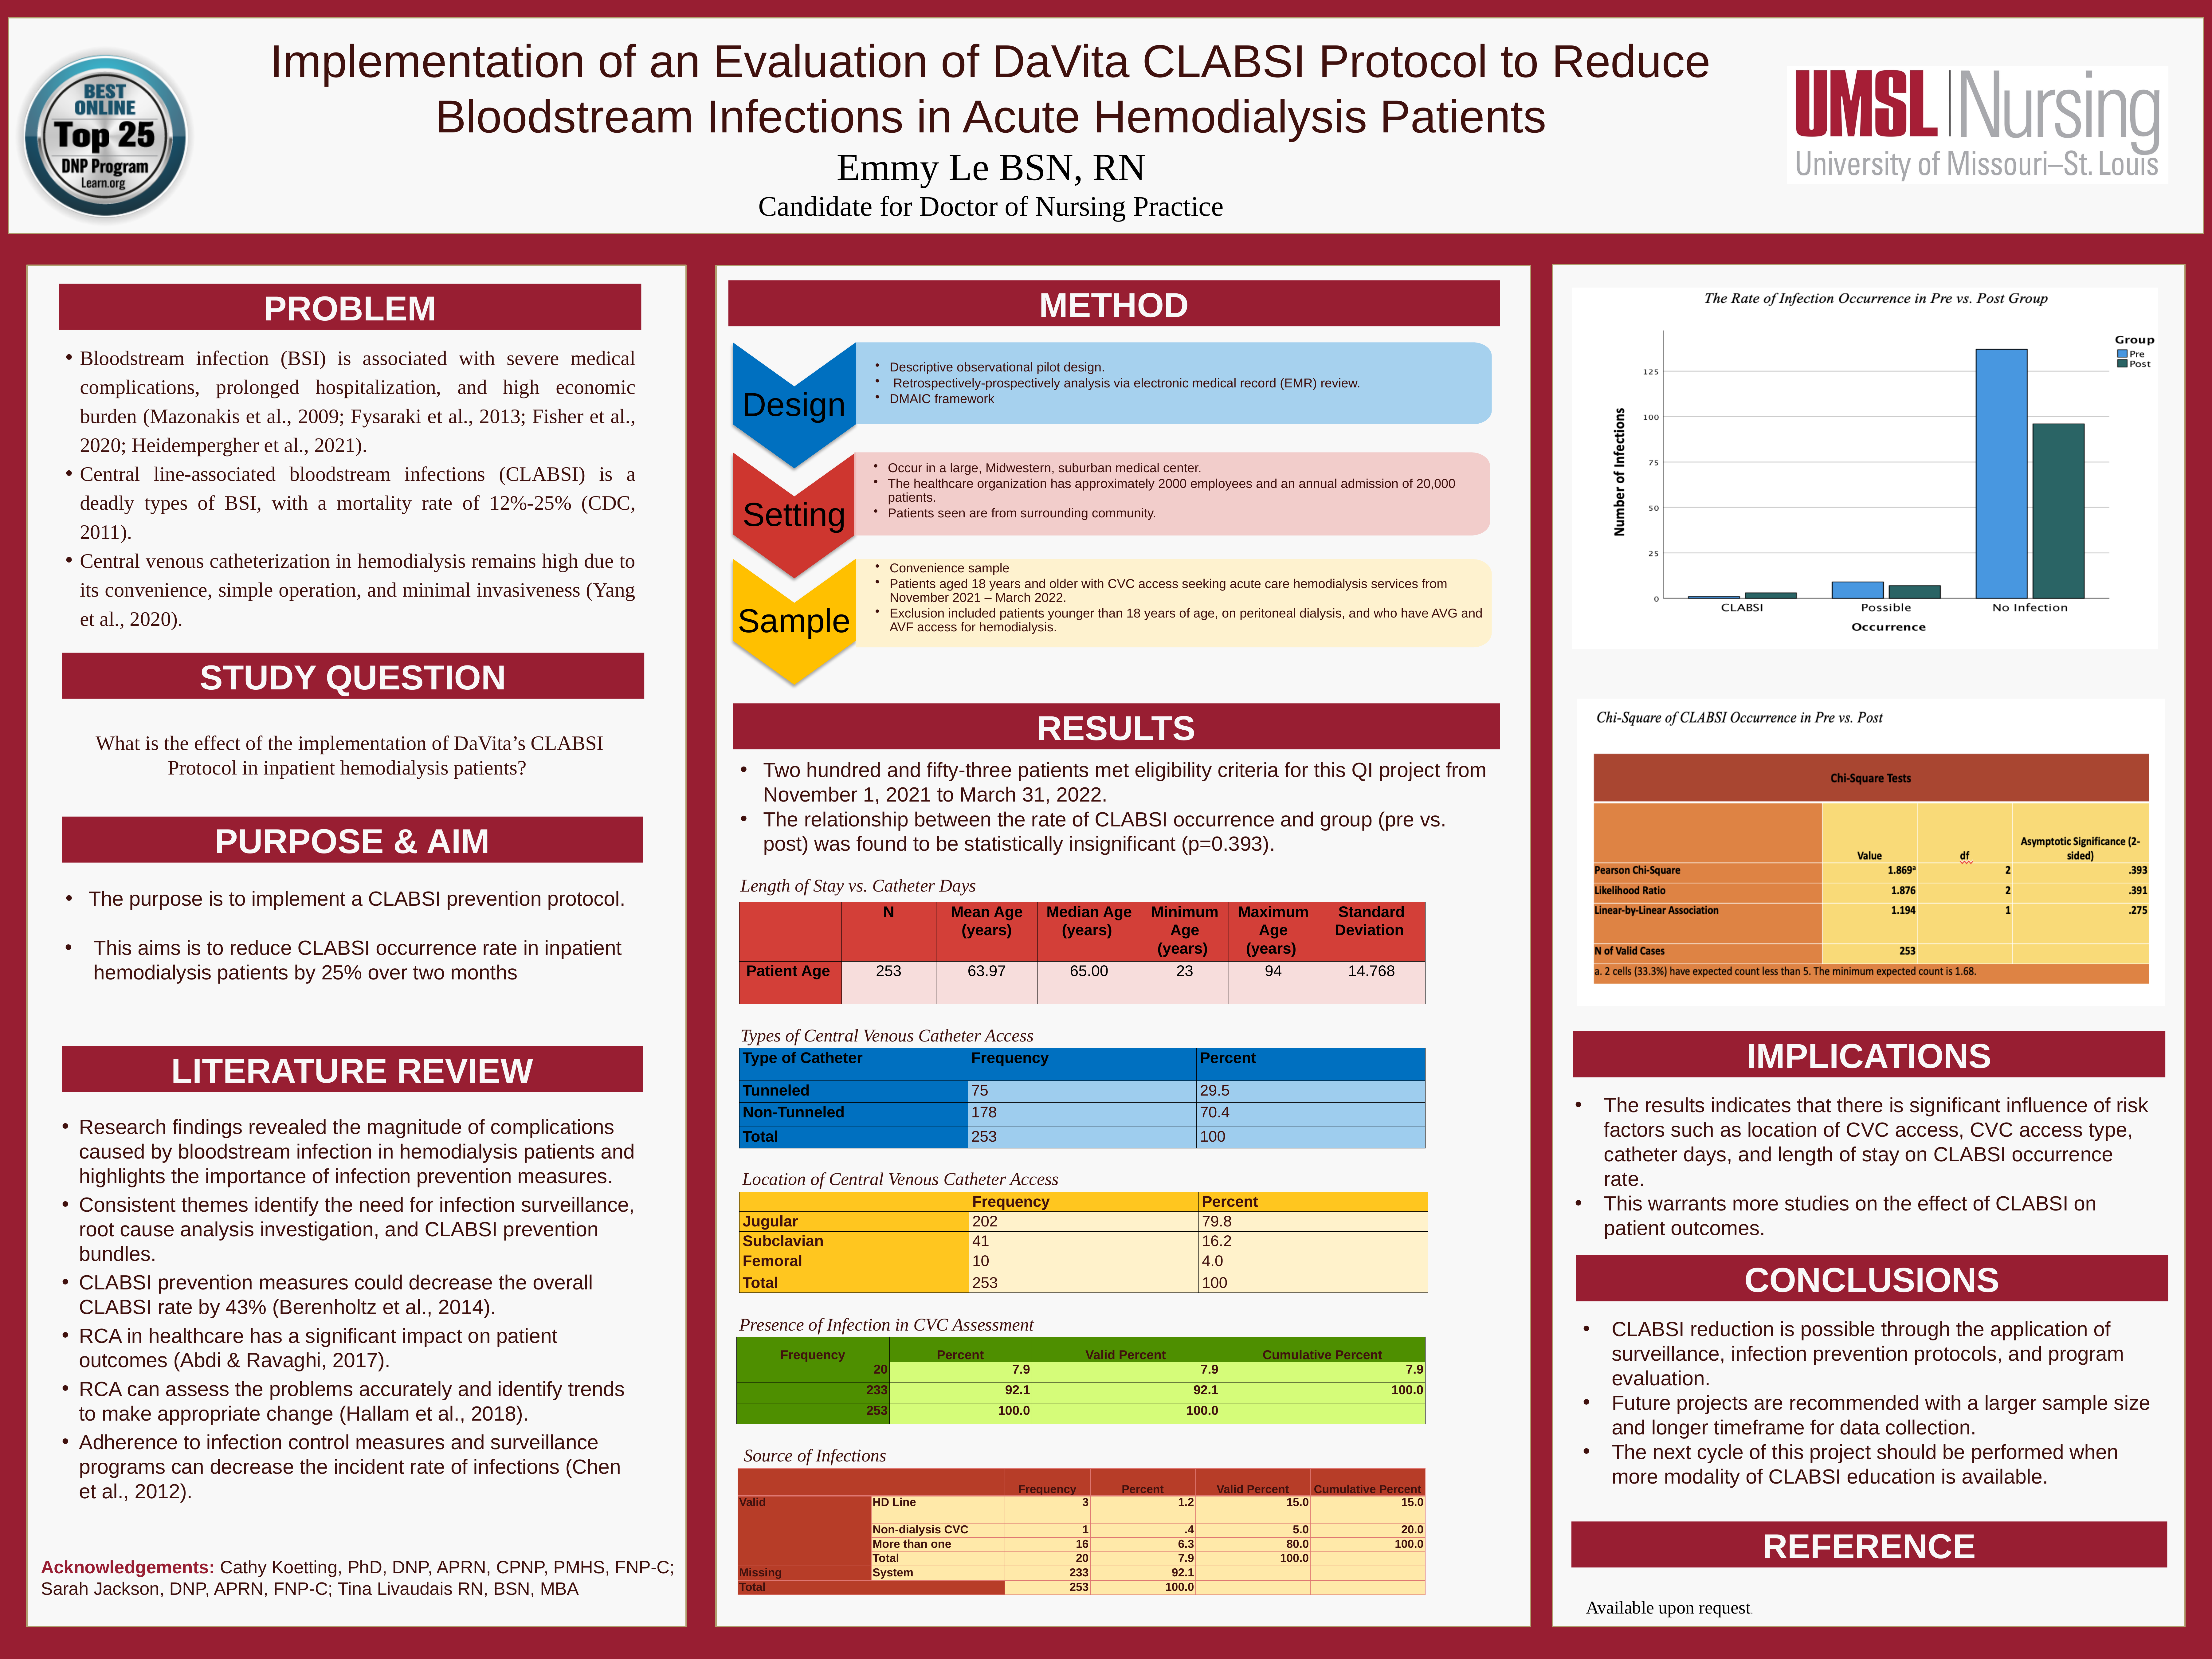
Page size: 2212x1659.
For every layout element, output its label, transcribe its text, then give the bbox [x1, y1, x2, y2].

table_cell More than one [872, 1538, 1005, 1551]
table_header Percent [1197, 1077, 1425, 1081]
text_box Types of Central Venous Catheter Access [736, 1000, 1439, 1077]
table_cell 253 [1005, 1581, 1090, 1594]
table_cell 1 [1005, 1524, 1090, 1537]
text_box REFERENCE [1571, 1521, 2167, 1568]
text_box Location of Central Venous Catheter Access [738, 1143, 1441, 1221]
table_header Frequency [968, 1077, 1196, 1081]
table_cell 92.1 [1032, 1383, 1220, 1403]
table_cell Patient Age [739, 962, 841, 1000]
table_cell 41 [969, 1232, 1198, 1251]
table_cell 178 [968, 1103, 1196, 1127]
table_cell 92.1 [890, 1383, 1032, 1403]
text_box What is the effect of the implementation of DaVita’s CLABSI Protocol in inpatient hemodialysis patients? [59, 727, 641, 781]
text_box CLABSI reduction is possible through the application of surveillance, infection prevention protocols, and program evaluation. Future projects are recommended with a larger sample size and longer timeframe for data collection. The next cycle of this project should be performed when more modality of CLABSI education is available. [1578, 1301, 2168, 1539]
table_cell 100.0 [1311, 1538, 1425, 1551]
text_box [732, 342, 1492, 685]
table_cell Subclavian [739, 1232, 969, 1251]
table_cell Femoral [739, 1251, 969, 1273]
table_cell 65.00 [1038, 962, 1141, 1000]
text_box [26, 265, 687, 1627]
table_cell 100.0 [1091, 1581, 1195, 1594]
text_box [1552, 1293, 2186, 1627]
text_box Two hundred and fifty-three patients met eligibility criteria for this QI project from November 1, 2021 to March 31, 2022. The relationship between the rate of CLABSI occurrence and group (pre vs. post) was found to be statistically insignificant (p=0.393). [735, 755, 1493, 885]
text_box [1620, 280, 2186, 1269]
table_cell 253 [737, 1403, 889, 1424]
table_cell HD Line [872, 1497, 1005, 1523]
table_cell 80.0 [1196, 1538, 1310, 1551]
table_cell 92.1 [1091, 1566, 1195, 1580]
table_cell 23 [1141, 962, 1229, 1000]
table_cell 253 [842, 962, 936, 1000]
table_cell [1196, 1581, 1310, 1594]
table_cell System [872, 1566, 1005, 1580]
text_box The purpose is to implement a CLABSI prevention protocol. This aims is to reduce CLABSI occurrence rate in inpatient hemodialysis patients by 25% over two months [60, 883, 640, 986]
table_cell 15.0 [1311, 1497, 1425, 1523]
text_box [2168, 1293, 2186, 1491]
table_cell 233 [737, 1383, 889, 1403]
picture [1787, 65, 2168, 184]
table_cell 4.0 [1199, 1251, 1428, 1273]
table_cell 14.768 [1318, 962, 1425, 1000]
table_cell Total [739, 1273, 969, 1289]
text_box [1552, 264, 2186, 1269]
text_box Research findings revealed the magnitude of complications caused by bloodstream infection in hemodialysis patients and highlights the importance of infection prevention measures. Consistent themes identify the need for infection surveillance, root cause analysis investigation, and CLABSI prevention bundles. CLABSI prevention measures could decrease the overall CLABSI rate by 43% (Berenholtz et al., 2014). RCA in healthcare has a significant impact on patient outcomes (Abdi & Ravaghi, 2017). RCA can assess the problems accurately and identify trends to make appropriate change (Hallam et al., 2018). Adherence to infection control measures and surveillance programs can decrease the incident rate of infections (Chen et al., 2012). [57, 1111, 649, 1591]
table_cell 7.9 [1220, 1366, 1425, 1382]
table_cell 16 [1005, 1538, 1090, 1551]
table_cell 1.2 [1091, 1497, 1195, 1523]
text_box Available upon request. [1581, 1572, 2171, 1659]
picture [1572, 288, 2158, 649]
table_cell 5.0 [1196, 1524, 1310, 1537]
text_box RESULTS [733, 703, 1500, 750]
table_cell Tunneled [739, 1081, 968, 1102]
table_header Minimum Age (years) [1141, 922, 1229, 961]
table_cell 253 [969, 1273, 1198, 1289]
text_box [715, 265, 1531, 1627]
table_cell [1311, 1566, 1425, 1580]
table_cell [1311, 1552, 1425, 1566]
text_box [8, 17, 2204, 234]
table_cell 79.8 [1199, 1221, 1428, 1231]
table_cell Total [872, 1552, 1005, 1566]
text_box PURPOSE & AIM [62, 816, 643, 863]
table_header Maximum Age (years) [1229, 922, 1318, 961]
table_header Standard Deviation [1318, 922, 1425, 961]
table_cell 63.97 [936, 962, 1037, 1000]
table_cell Total [739, 1127, 968, 1143]
table_header N [842, 922, 936, 961]
table_cell 20 [1005, 1552, 1090, 1566]
table_cell 100 [1197, 1127, 1425, 1143]
text_box [2168, 1269, 2212, 1293]
table_header Mean Age (years) [936, 922, 1037, 961]
text_box STUDY QUESTION [62, 653, 645, 699]
table_header Median Age (years) [1038, 922, 1141, 961]
table_cell 29.5 [1197, 1081, 1425, 1102]
table_cell 100.0 [1220, 1383, 1425, 1403]
text_box Acknowledgements: Cathy Koetting, PhD, DNP, APRN, CPNP, PMHS, FNP-C; Sarah Jackson, DNP, APRN, FNP-C; Tina Livaudais RN, BSN, MBA [36, 1553, 686, 1639]
table_cell Missing [738, 1566, 871, 1580]
picture [15, 46, 196, 227]
table_cell 100.0 [890, 1403, 1032, 1420]
text_box Length of Stay vs. Catheter Days [736, 872, 1439, 922]
picture [1577, 698, 2165, 1006]
table_cell 75 [968, 1081, 1196, 1102]
table_cell .4 [1091, 1524, 1195, 1537]
text_box [1428, 1269, 1576, 1293]
table_cell 7.9 [890, 1366, 1032, 1382]
text_box Bloodstream infection (BSI) is associated with severe medical complications, prolonged hospitalization, and high economic burden (Mazonakis et al., 2009; Fysaraki et al., 2013; Fisher et al., 2020; Heidempergher et al., 2021). Central line-associated bloodstream infections (CLABSI) is a deadly types of BSI, with a mortality rate of 12%-25% (CDC, 2011). Central venous catheterization in hemodialysis remains high due to its convenience, simple operation, and minimal invasiveness (Yang et al., 2020). [60, 338, 641, 661]
table_cell 10 [969, 1251, 1198, 1273]
table_header [739, 922, 841, 961]
table_cell 6.3 [1091, 1538, 1195, 1551]
table_cell 7.9 [1032, 1366, 1220, 1382]
table_cell [1220, 1403, 1425, 1420]
table_cell [1196, 1566, 1310, 1580]
title Implementation of an Evaluation of DaVita CLABSI Protocol to Reduce Bloodstream Infections in Acute Hemodialysis Patients Emmy Le BSN, RN Candidate for Doctor of Nursing Practice [232, 0, 1751, 97]
table_cell 20 [737, 1366, 889, 1382]
table_cell 70.4 [1197, 1103, 1425, 1127]
table_cell 253 [968, 1127, 1196, 1143]
table_cell 7.9 [1091, 1552, 1195, 1566]
text_box IMPLICATIONS [1573, 1031, 2166, 1077]
text_box Source of Infections [739, 1420, 1442, 1497]
table_cell 202 [969, 1221, 1198, 1231]
text_box METHOD [728, 280, 1500, 327]
table_cell 94 [1229, 962, 1318, 1000]
table_cell Valid [738, 1496, 871, 1566]
table_cell 100.0 [1032, 1403, 1220, 1420]
table_cell 16.2 [1199, 1232, 1428, 1251]
table_header Type of Catheter [739, 1077, 968, 1081]
table_cell 233 [1005, 1566, 1090, 1580]
table_cell Total [738, 1581, 1005, 1594]
text_box LITERATURE REVIEW [62, 1046, 643, 1092]
table_cell 100.0 [1196, 1552, 1310, 1566]
table_cell Jugular [739, 1221, 969, 1231]
table_cell Non-dialysis CVC [872, 1524, 1005, 1537]
table_cell 20.0 [1311, 1524, 1425, 1537]
text_box Presence of Infection in CVC Assessment [735, 1289, 1438, 1366]
table_cell 100 [1199, 1273, 1428, 1289]
table_cell [1311, 1581, 1425, 1594]
text_box PROBLEM [59, 284, 641, 330]
text_box CONCLUSIONS [1576, 1255, 2168, 1301]
table_cell Non-Tunneled [739, 1103, 968, 1127]
text_box The results indicates that there is significant influence of risk factors such as location of CVC access, CVC access type, catheter days, and length of stay on CLABSI occurrence rate. This warrants more studies on the effect of CLABSI on patient outcomes. [1570, 1065, 2160, 1291]
table_cell 3 [1005, 1497, 1090, 1523]
table_cell 15.0 [1196, 1497, 1310, 1523]
